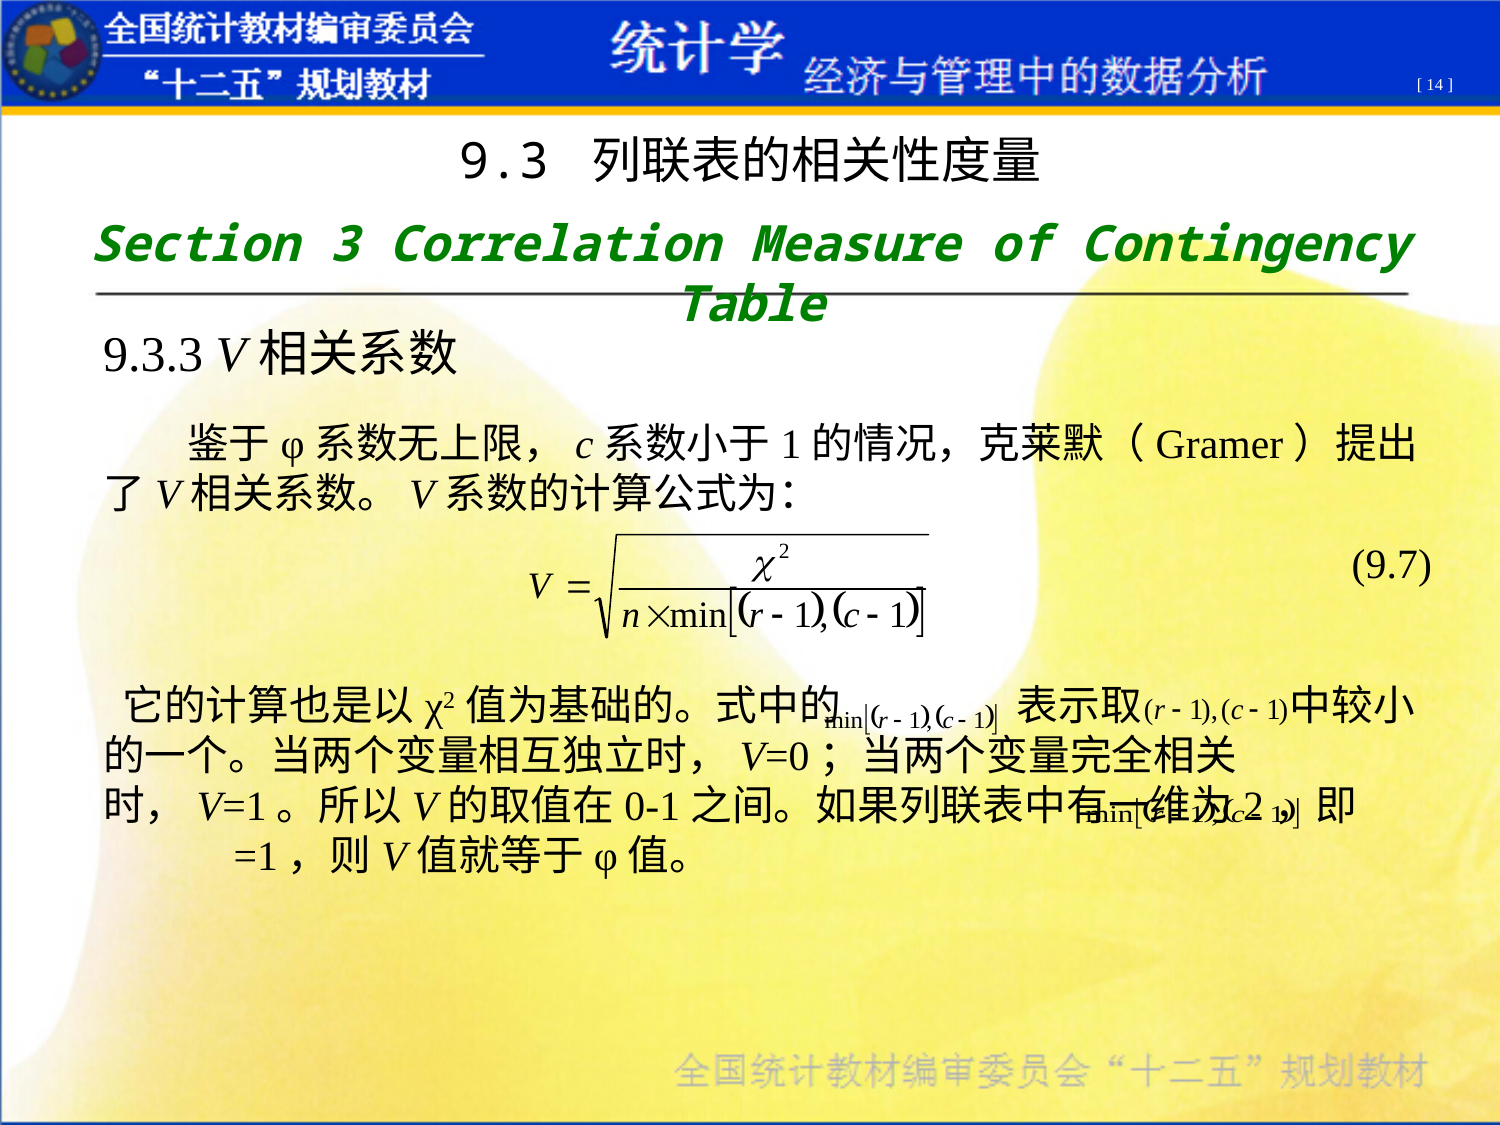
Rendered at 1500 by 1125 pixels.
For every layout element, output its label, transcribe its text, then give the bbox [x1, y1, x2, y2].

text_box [525, 526, 936, 646]
text_box Section 3 Correlation Measure of Contingency Table [64, 203, 1436, 339]
text_box 9.3 列联表的相关性度量 [64, 121, 1436, 196]
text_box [1080, 798, 1306, 834]
text_box 9.3.3 V相关系数 [88, 314, 1412, 390]
text_box 鉴于φ系数无上限，c系数小于1的情况，克莱默（Gramer）提出了V相关系数。V系数的计算公式为： (9.7) 它的计算也是以χ2值为基础的。式中的 表示取 中较小的一个。当两个变量相互独立时，V=0；当两个变量完全相关时，V=1。所以V的取值在0-1之间。如果列联表中有一维为2，即 =1，则V值就等于φ值。 [88, 408, 1447, 887]
picture [0, 1, 1500, 1125]
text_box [1139, 692, 1294, 732]
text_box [820, 703, 1003, 739]
text_box [ 14 ] [1364, 66, 1468, 142]
